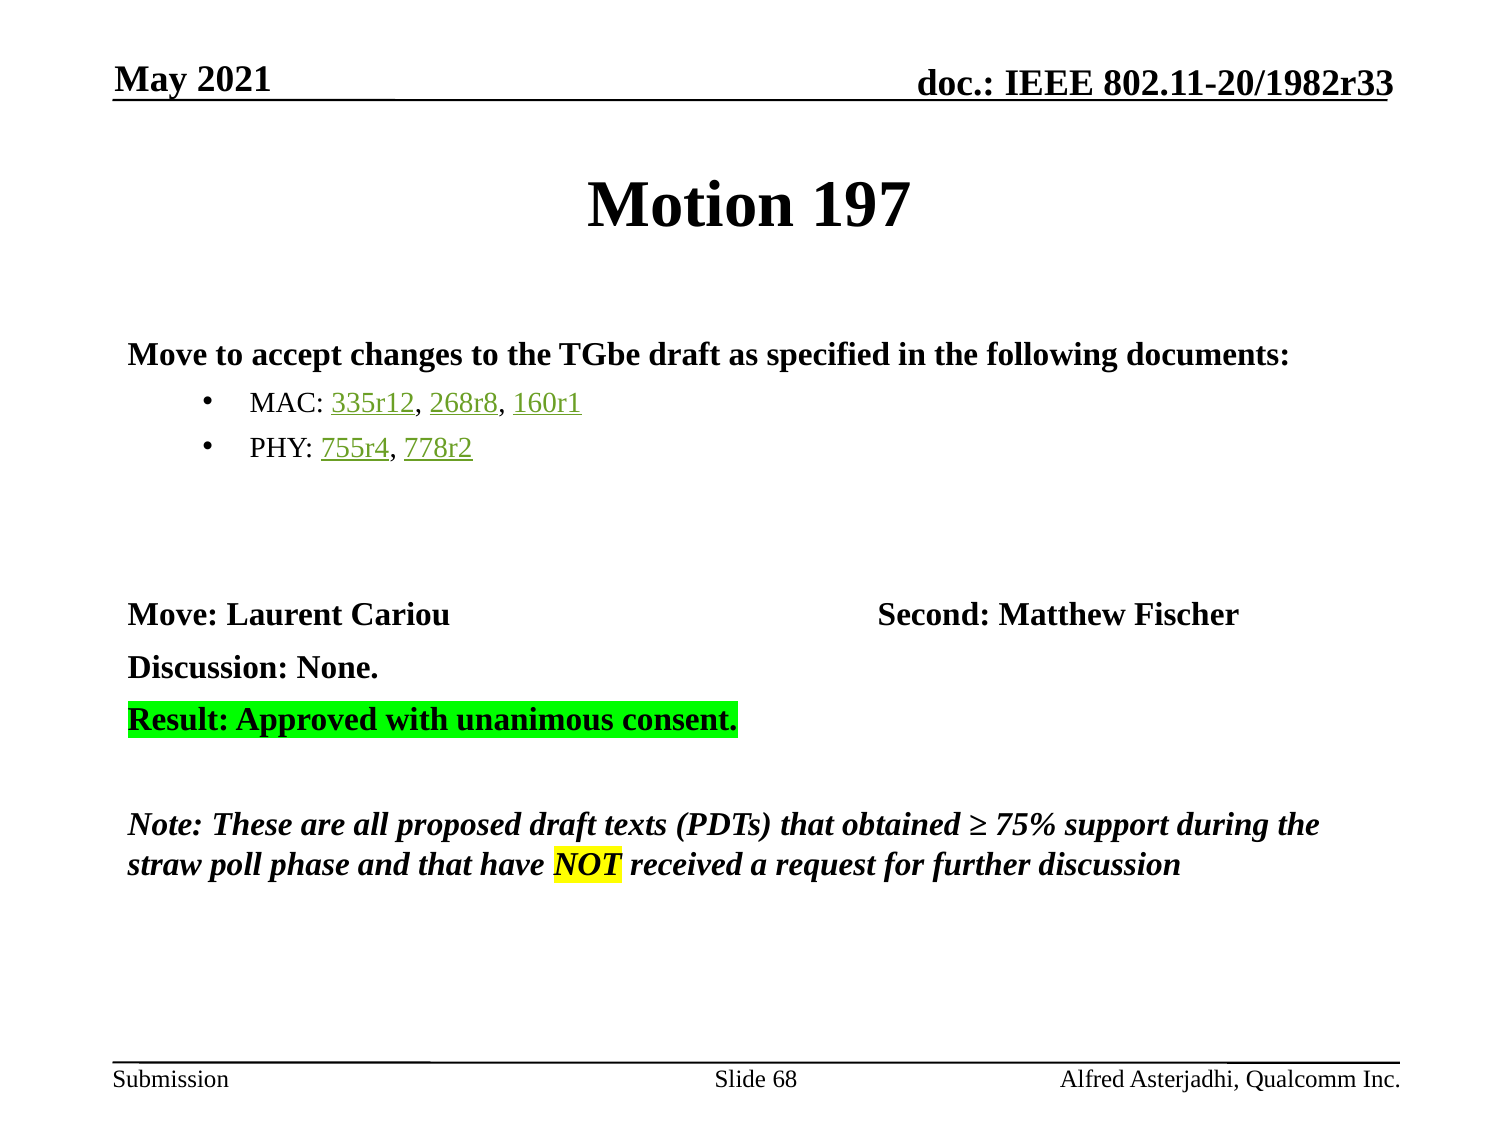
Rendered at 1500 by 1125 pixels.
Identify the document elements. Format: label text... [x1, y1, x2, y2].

slide_number Slide 68 [712, 1061, 800, 1123]
list Move to accept changes to the TGbe draft as specified in the following documents: MAC: 335r12, 268r8, 160r1 PHY: 755r4, 778r2 Move: Laurent Cariou Second: Matthew Fischer Discussion: None. Result: Approved with unanimous consent. Note: These are all proposed draft texts (PDTs) that obtained ≥ 75% support during the straw poll phase and that have NOT received a request for further discussion [112, 324, 1388, 1000]
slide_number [114, 54, 423, 100]
title Motion 197 [112, 112, 1388, 288]
footer Alfred Asterjadhi, Qualcomm Inc. [878, 1061, 1402, 1093]
